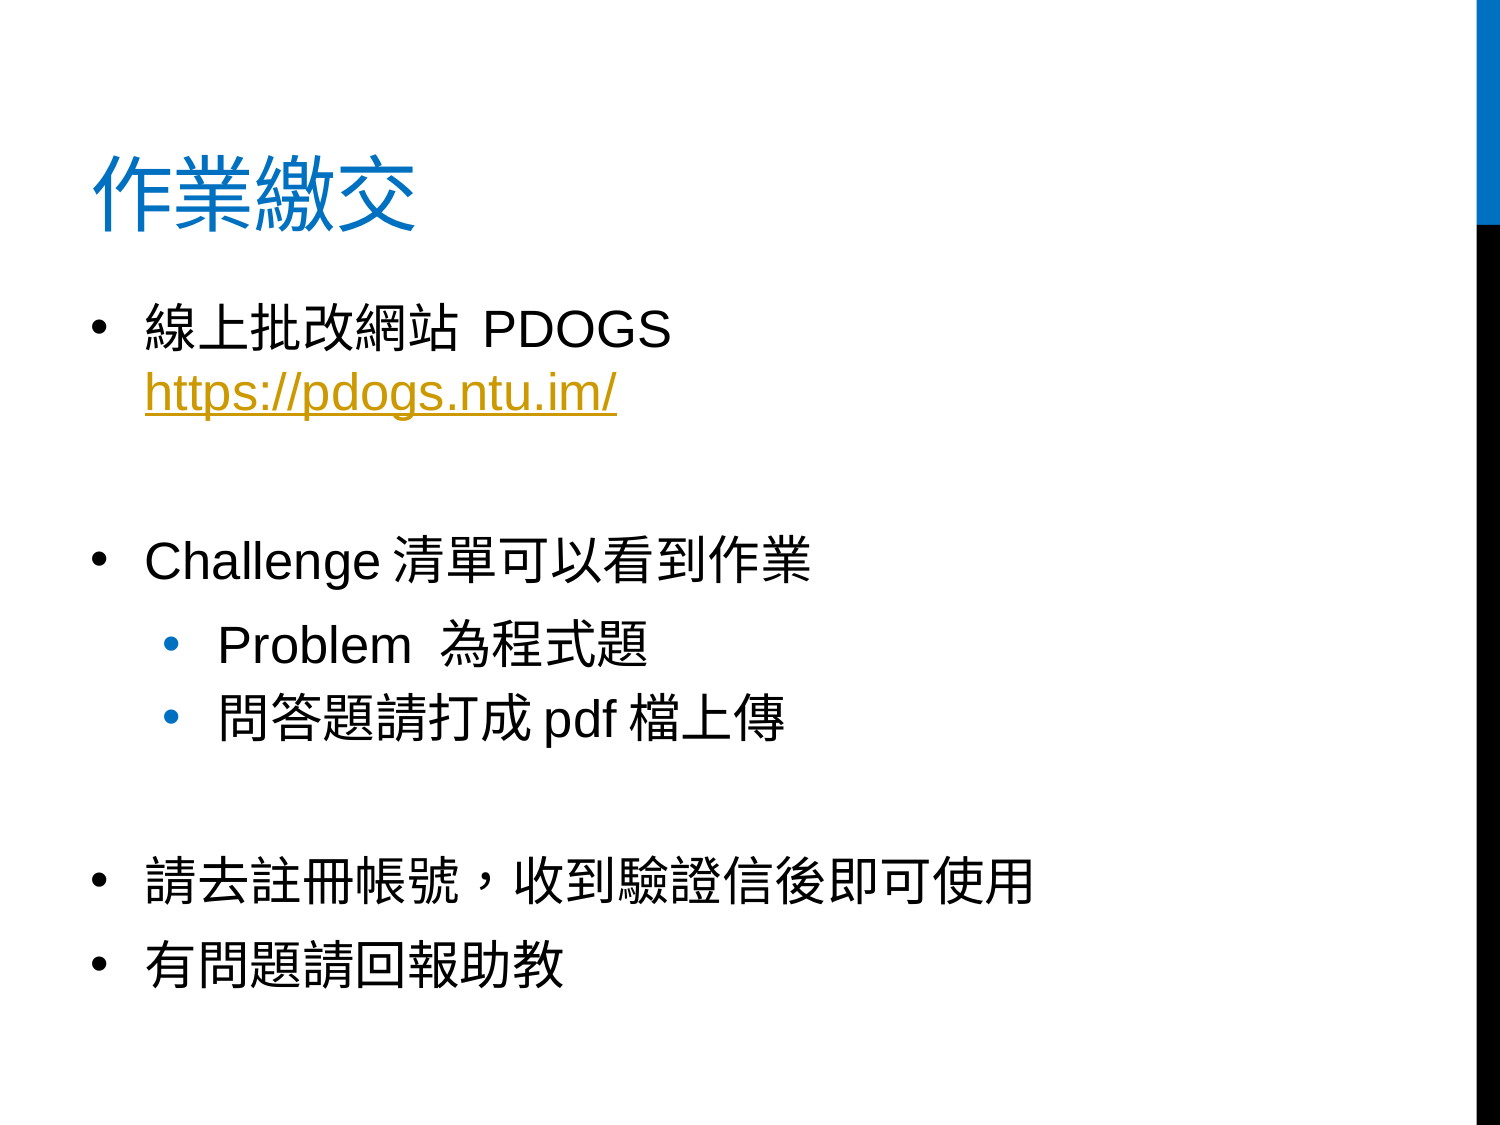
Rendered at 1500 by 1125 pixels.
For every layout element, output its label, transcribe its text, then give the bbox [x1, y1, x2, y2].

list 線上批改網站 PDOGS https://pdogs.ntu.im/ Challenge清單可以看到作業 Problem 為程式題 問答題請打成pdf檔上傳 請去註冊帳號，收到驗證信後即可使用 有問題請回報助教 [75, 287, 1325, 1005]
title 作業繳交 [75, 25, 1025, 250]
